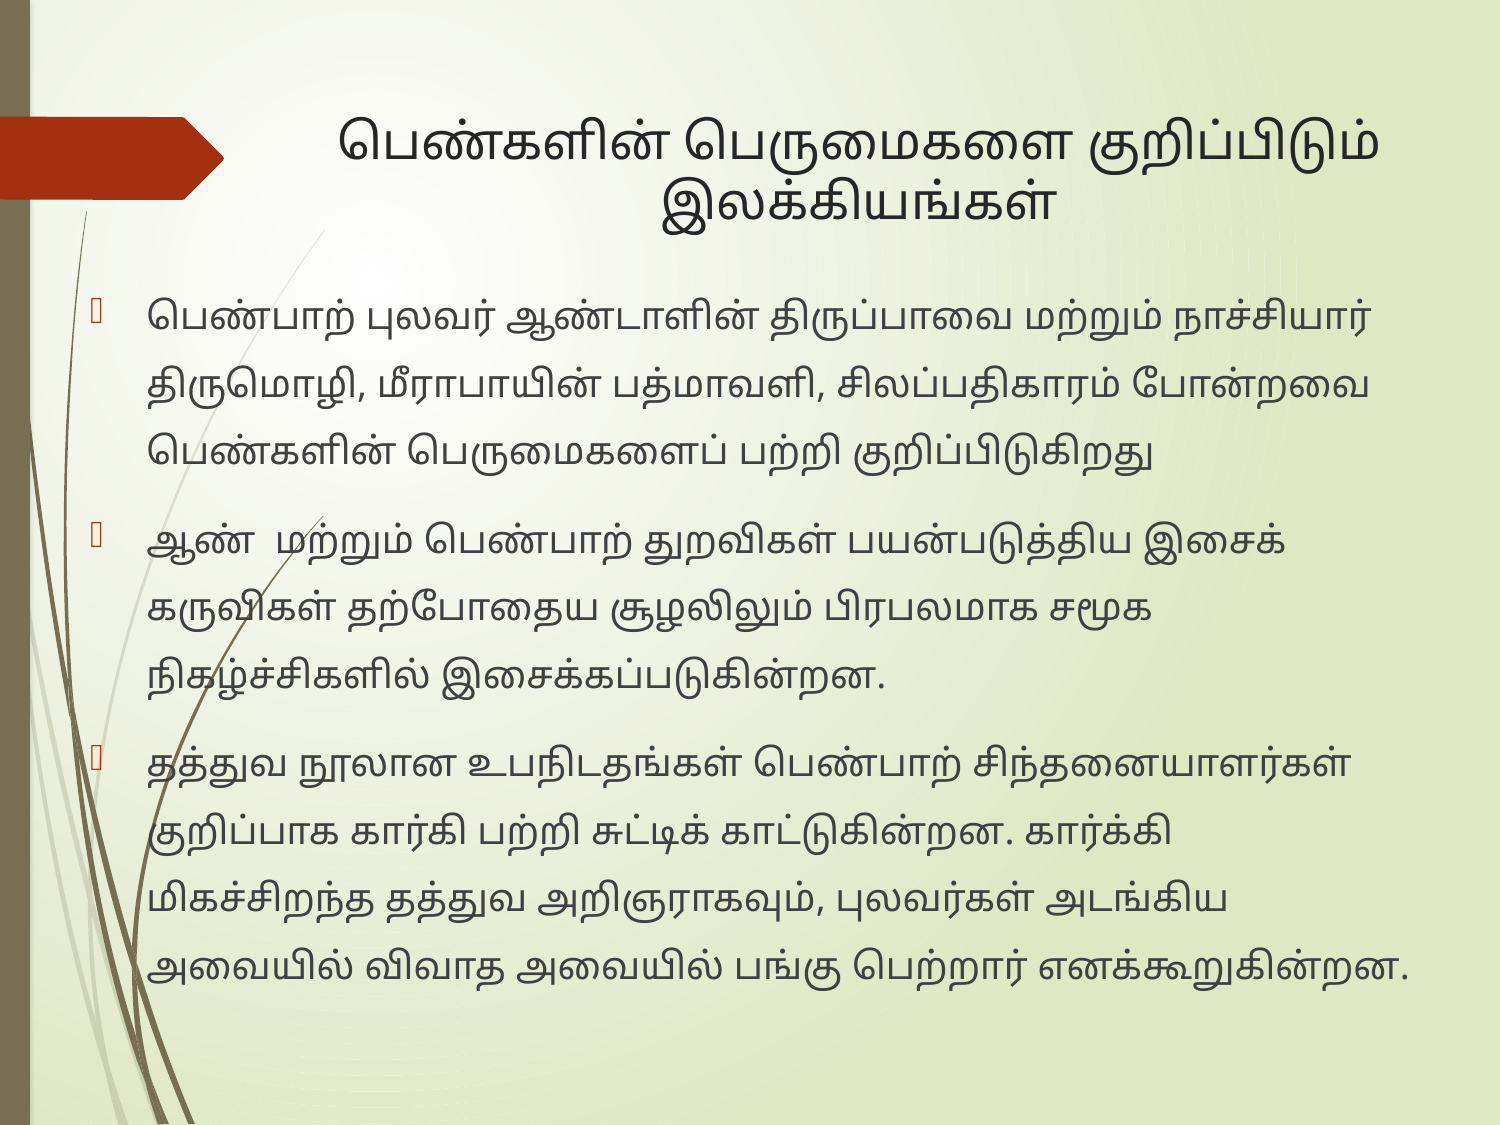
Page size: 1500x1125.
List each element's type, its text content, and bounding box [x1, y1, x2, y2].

list பெண்பாற் புலவர் ஆண்டாளின் திருப்பாவை மற்றும் நாச்சியார் திருமொழி, மீராபாயின் பத்மாவளி, சிலப்பதிகாரம் போன்றவை பெண்களின் பெருமைகளைப் பற்றி குறிப்பிடுகிறது ஆண் மற்றும் பெண்பாற் துறவிகள் பயன்படுத்திய இசைக் கருவிகள் தற்போதைய சூழலிலும் பிரபலமாக சமூக நிகழ்ச்சிகளில் இசைக்கப்படுகின்றன. தத்துவ நூலான உபநிடதங்கள் பெண்பாற் சிந்தனையாளர்கள் குறிப்பாக கார்கி பற்றி சுட்டிக் காட்டுகின்றன. கார்க்கி மிகச்சிறந்த தத்துவ அறிஞராகவும், புலவர்கள் அடங்கிய அவையில் விவாத அவையில் பங்கு பெற்றார் எனக்கூறுகின்றன. [75, 262, 1425, 1062]
title பெண்களின் பெருமைகளை குறிப்பிடும் இலக்கியங்கள் [319, 102, 1400, 262]
